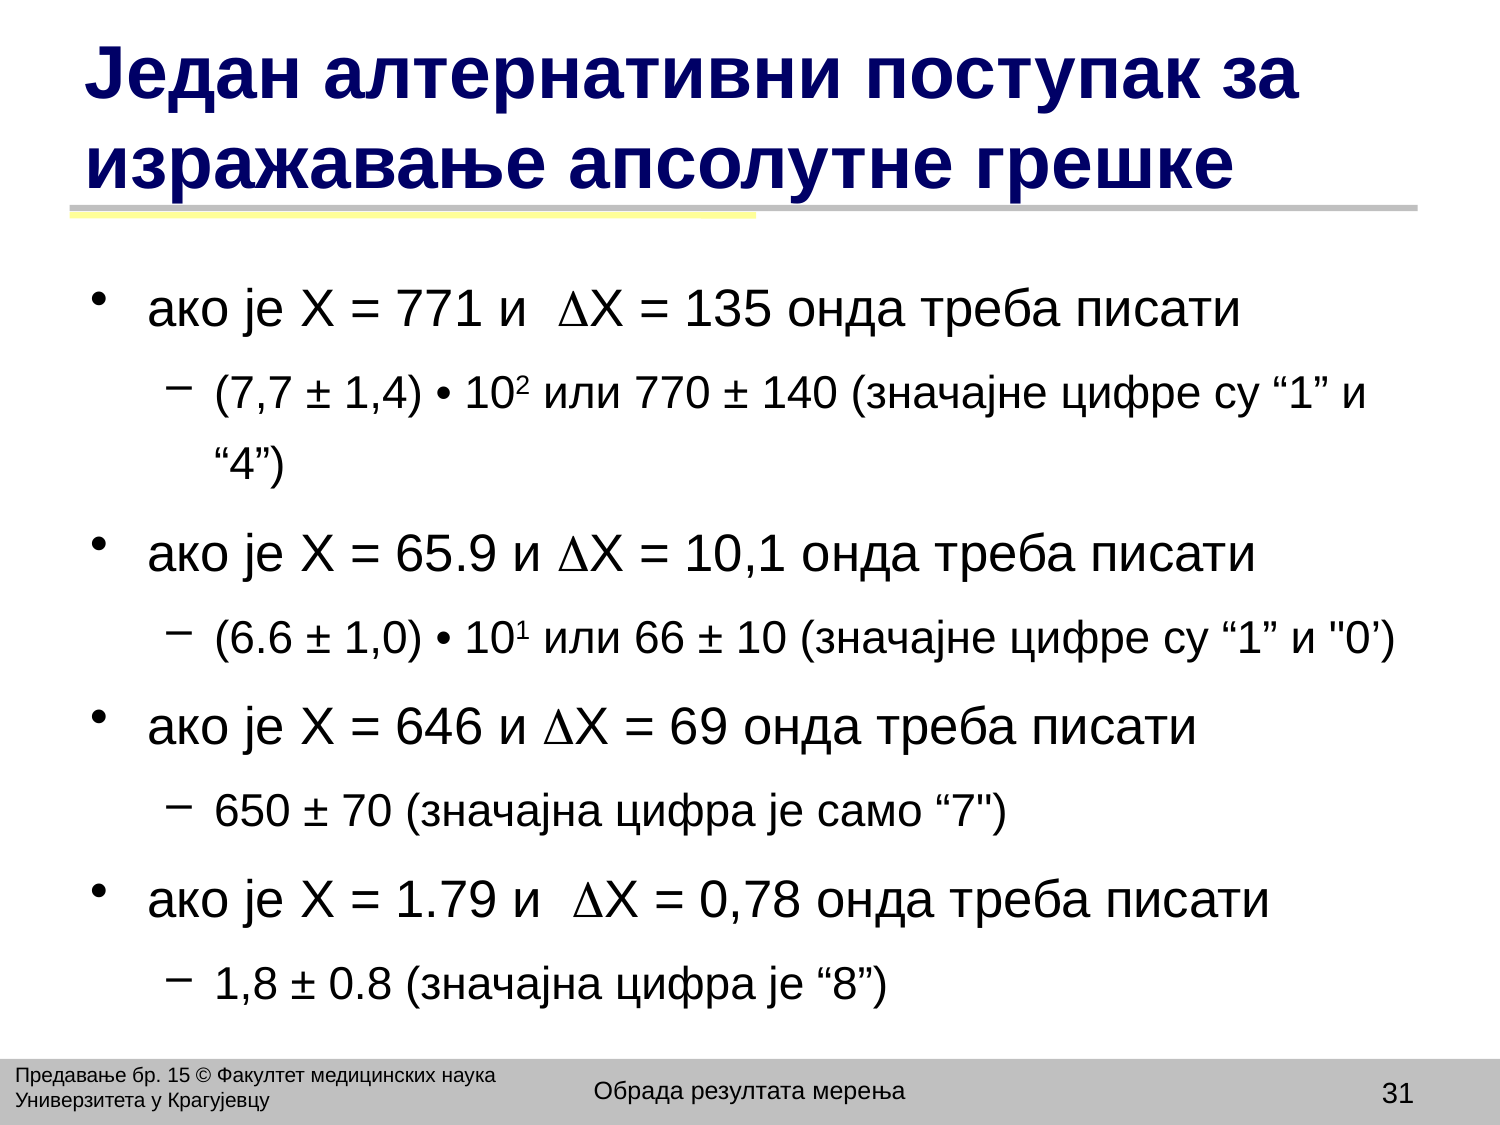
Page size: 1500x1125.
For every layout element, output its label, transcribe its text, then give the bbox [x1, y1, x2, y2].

footer Обрада резултата мерења [512, 1066, 988, 1125]
slide_number 31 [1079, 1066, 1430, 1125]
slide_number Предавање бр. 15 © Факултет медицинских наука Универзитета у Крагујевцу [0, 1053, 631, 1108]
list ако је X = 771 и X = 135 онда треба писати (7,7 ± 1,4) • 102 или 770 ± 140 (значајне цифре су “1” и “4”) ако је X = 65.9 и X = 10,1 онда треба писати (6.6 ± 1,0) • 101 или 66 ± 10 (значајне цифре су “1” и "0’) ако је X = 646 и X = 69 онда треба писати 650 ± 70 (значајна цифра је само “7") ако је X = 1.79 и X = 0,78 онда треба писати 1,8 ± 0.8 (значајна цифра је “8”) [74, 246, 1426, 1023]
title Један алтернативни поступак за изражавање апсолутне грешке [69, 19, 1426, 208]
